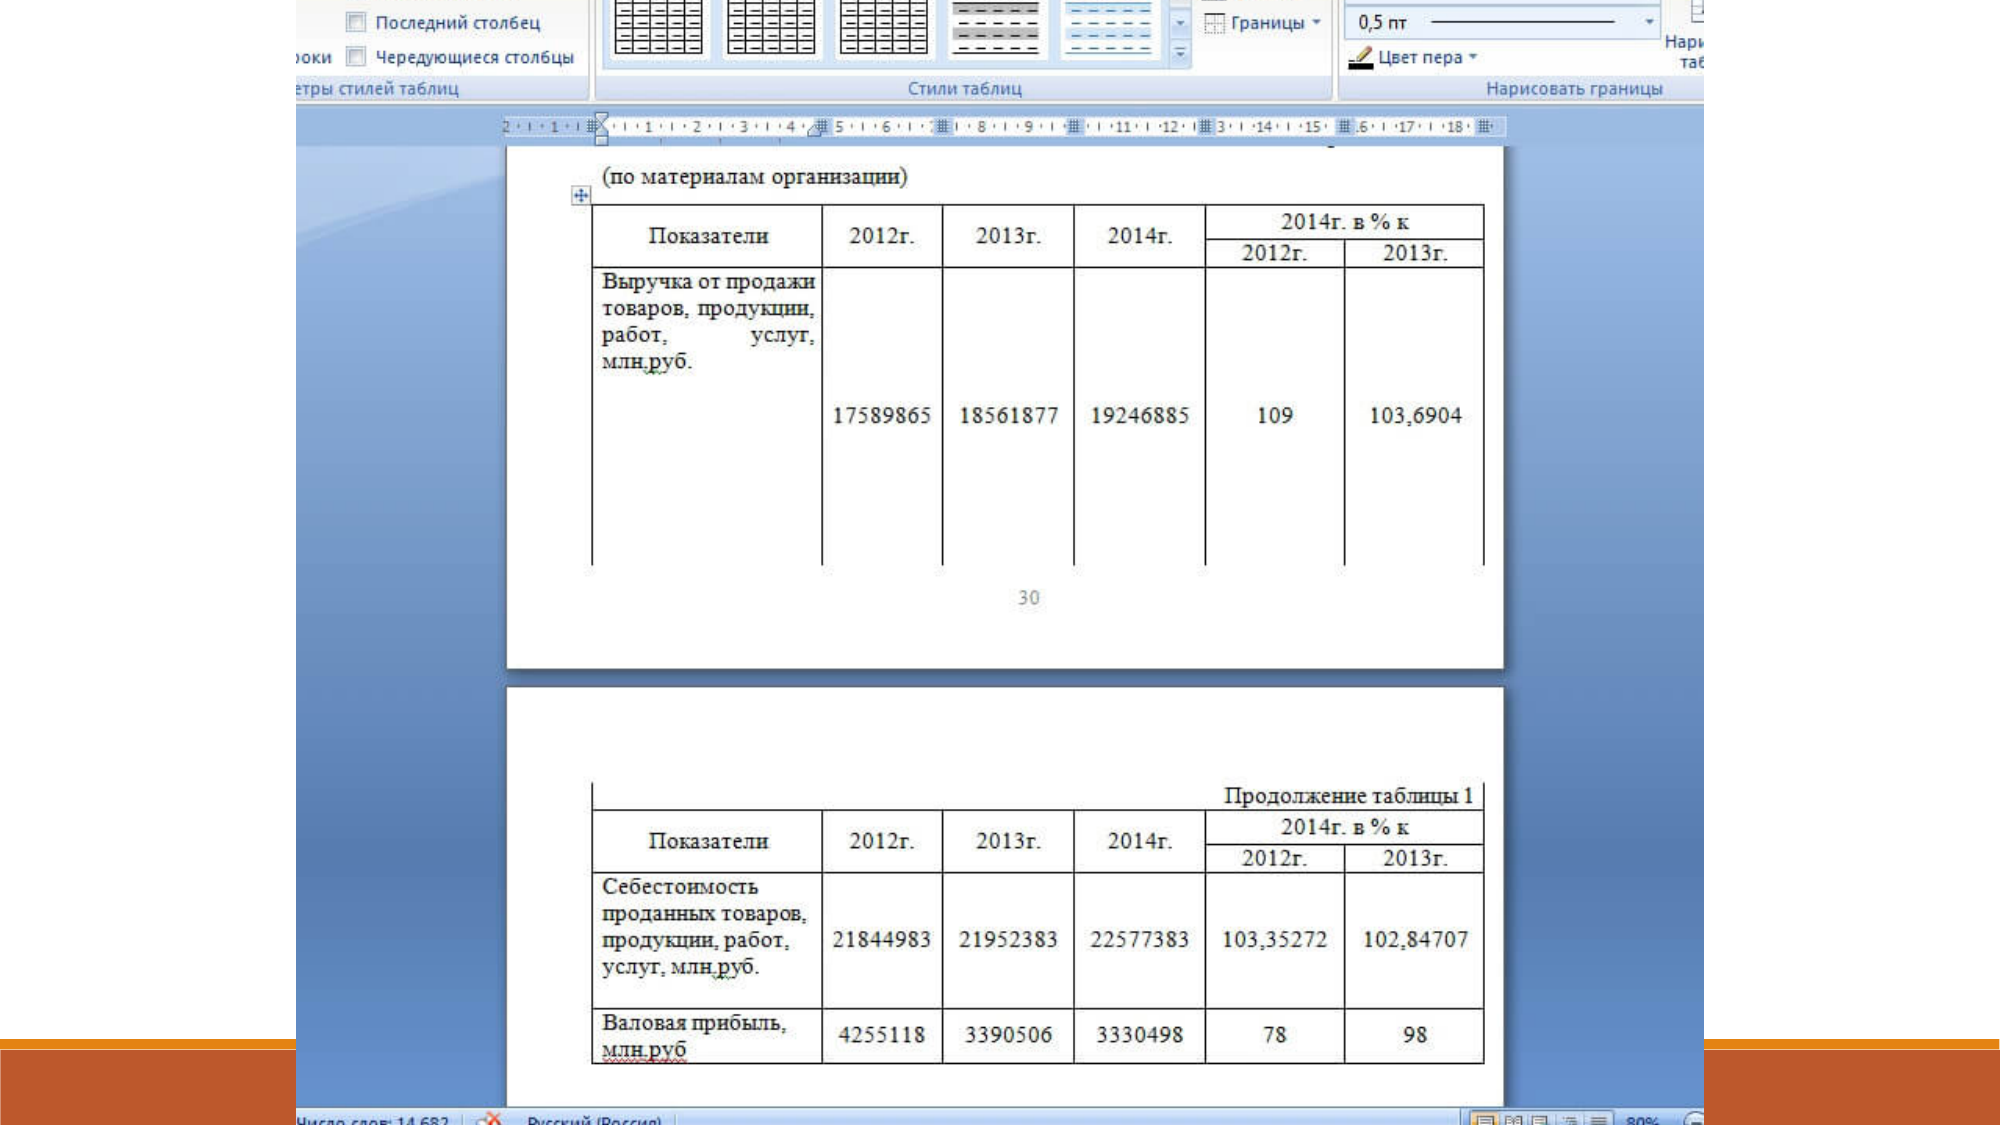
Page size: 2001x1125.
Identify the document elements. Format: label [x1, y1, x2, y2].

picture [296, 0, 1704, 1125]
